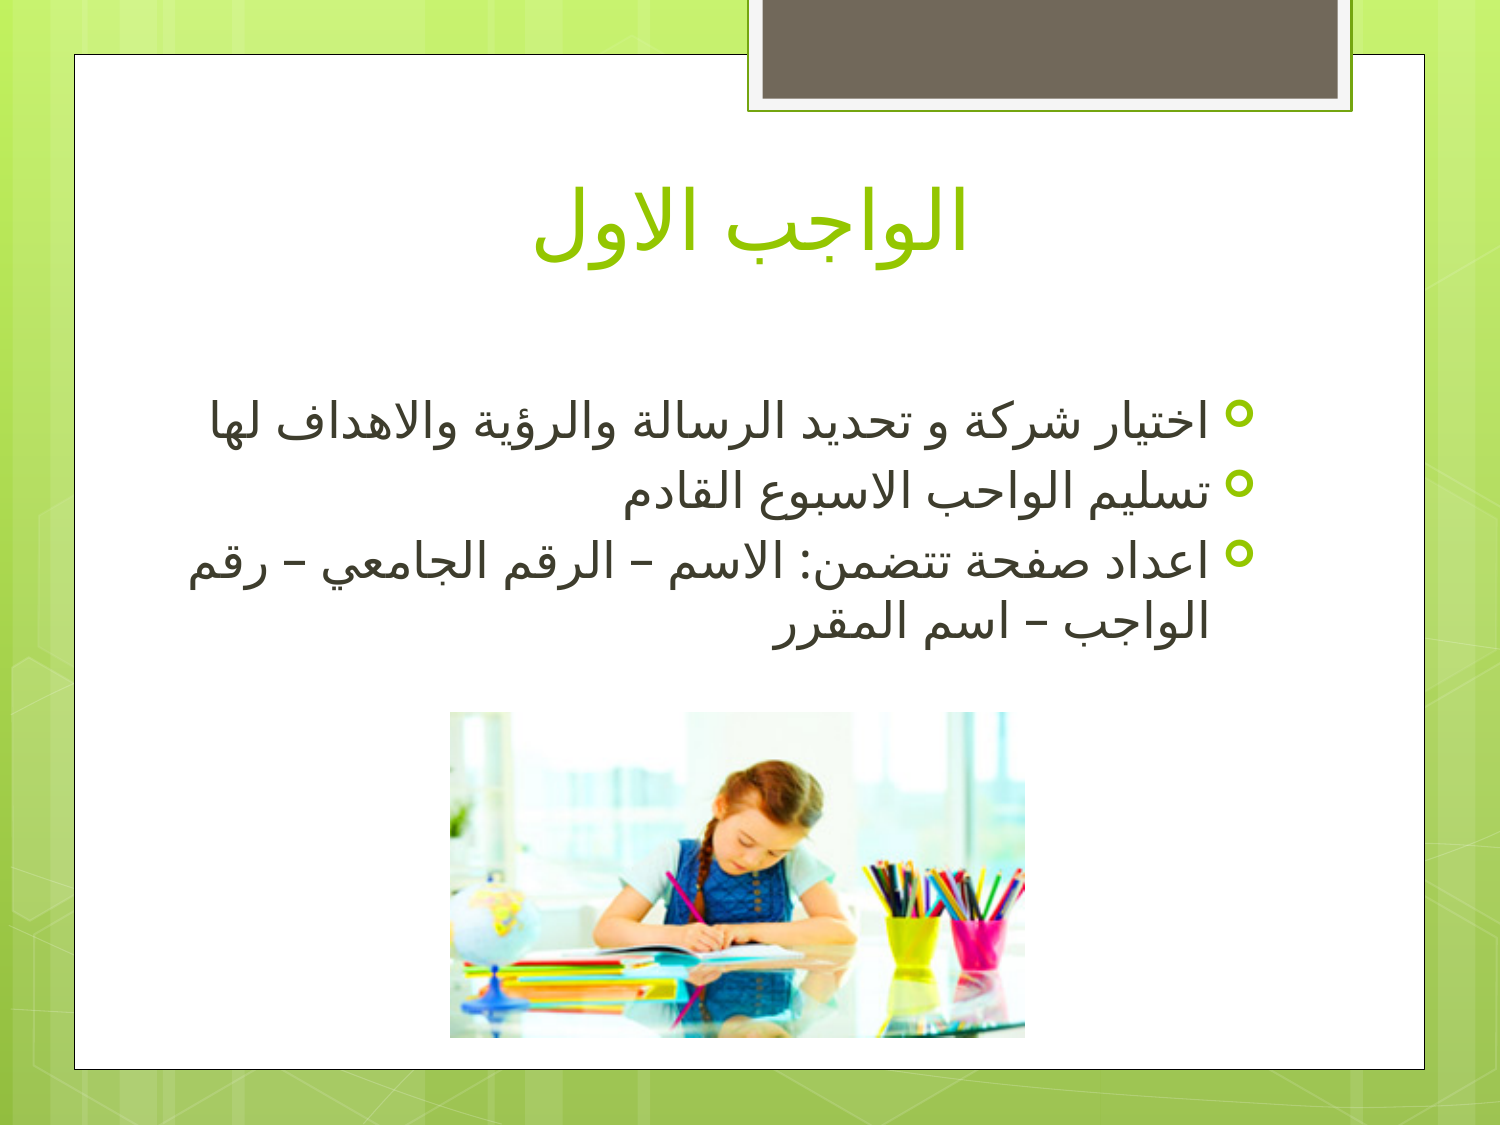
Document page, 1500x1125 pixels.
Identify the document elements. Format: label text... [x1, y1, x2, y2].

list اختيار شركة و تحديد الرسالة والرؤية والاهداف لها تسليم الواحب الاسبوع القادم اعداد صفحة تتضمن: الاسم – الرقم الجامعي – رقم الواجب – اسم المقرر [162, 381, 1283, 738]
title الواجب الاول [174, 87, 1328, 275]
picture [449, 712, 1025, 1039]
